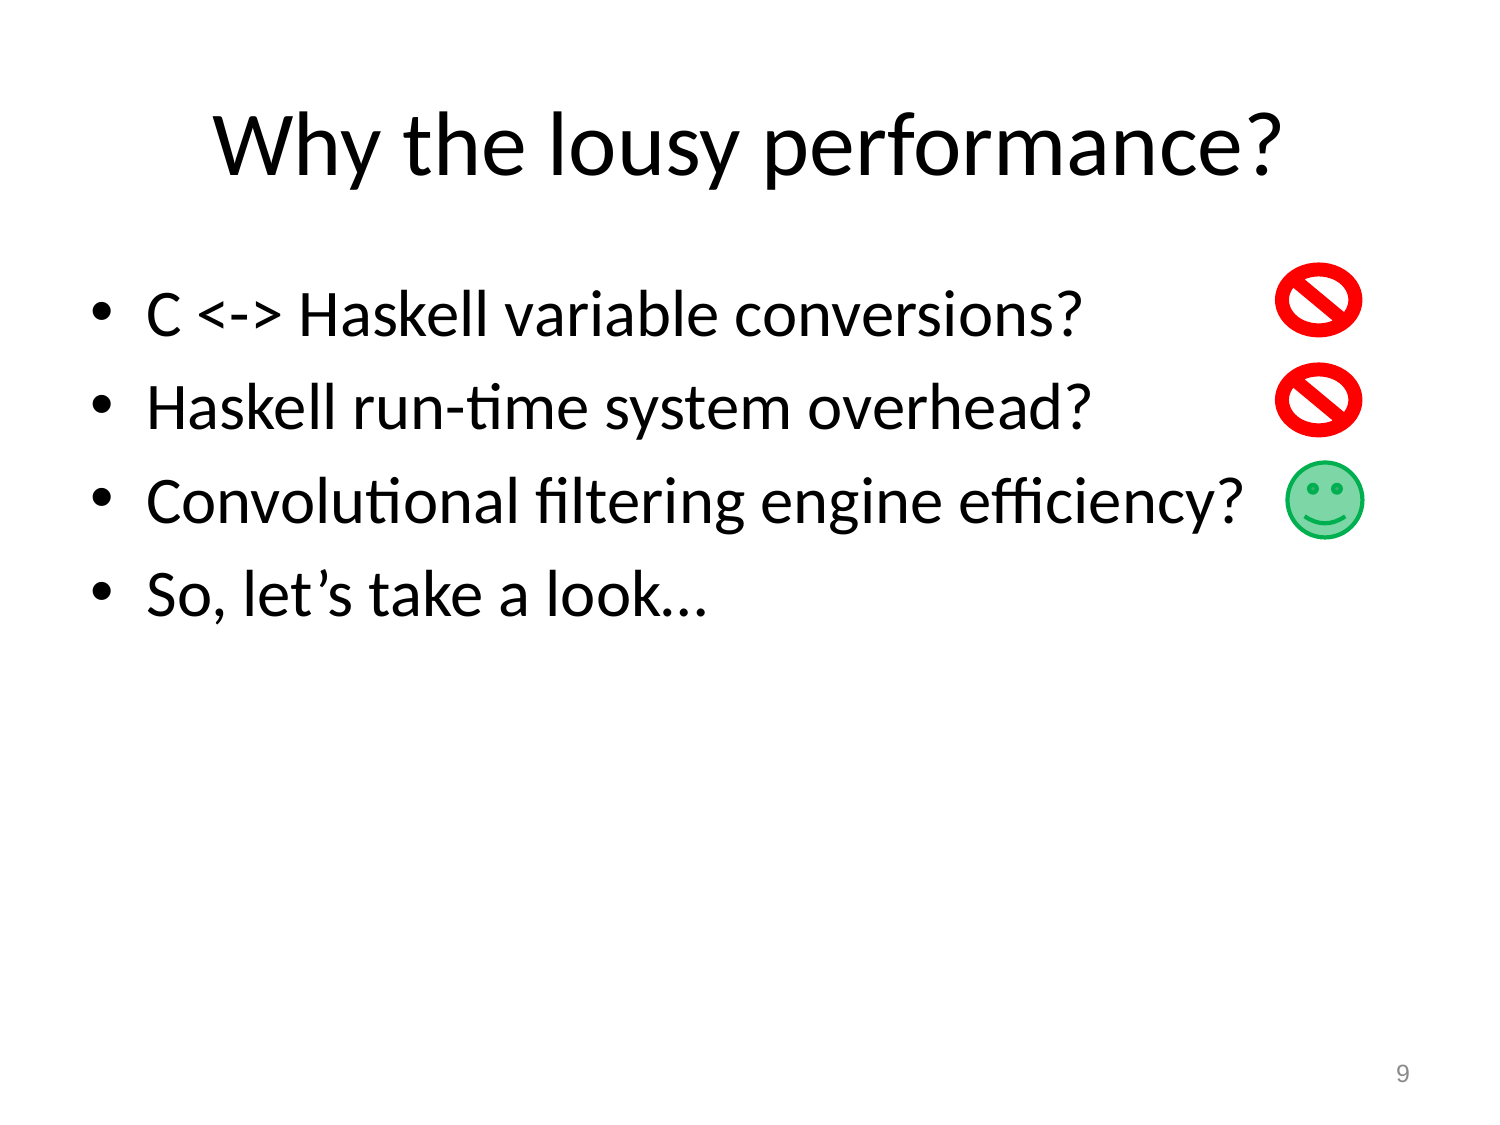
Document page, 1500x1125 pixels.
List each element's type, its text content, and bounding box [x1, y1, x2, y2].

text_box [1285, 460, 1365, 540]
list C <-> Haskell variable conversions? Haskell run-time system overhead? Convolutional filtering engine efficiency? So, let’s take a look… [75, 262, 1425, 1005]
title Why the lousy performance? [75, 45, 1425, 233]
text_box [1272, 360, 1365, 440]
text_box [1272, 260, 1365, 340]
slide_number 9 [1074, 1042, 1425, 1103]
